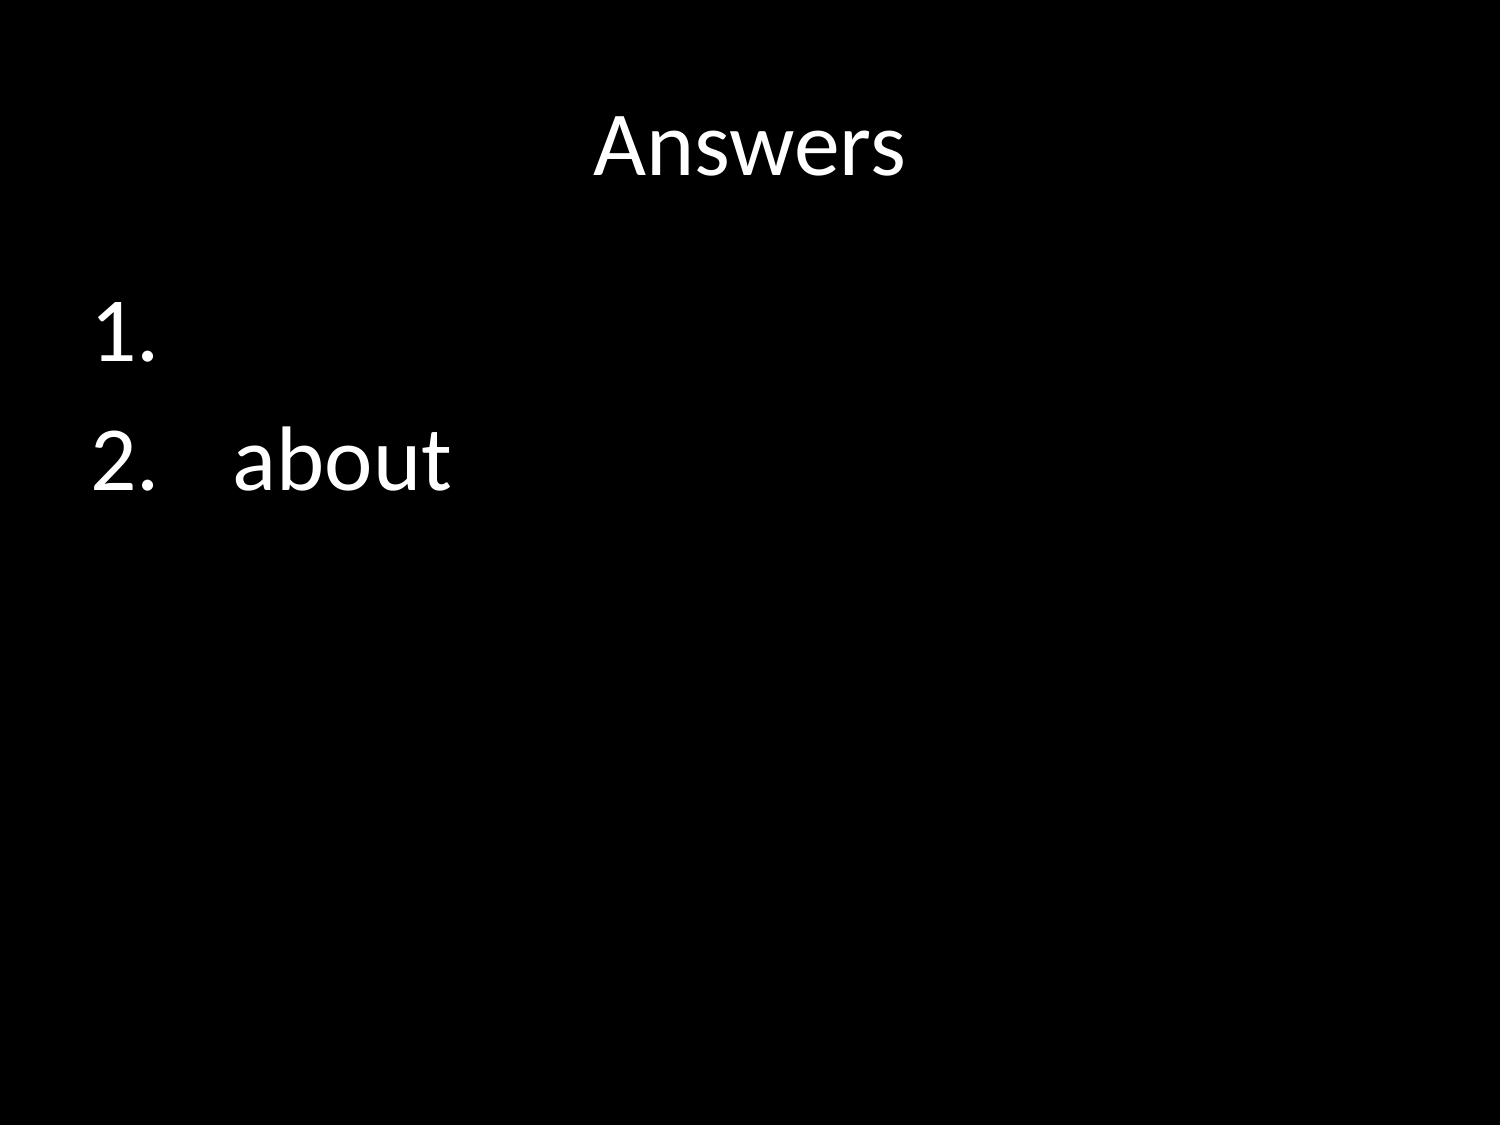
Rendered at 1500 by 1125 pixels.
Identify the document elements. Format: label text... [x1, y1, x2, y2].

title Answers [75, 45, 1425, 233]
